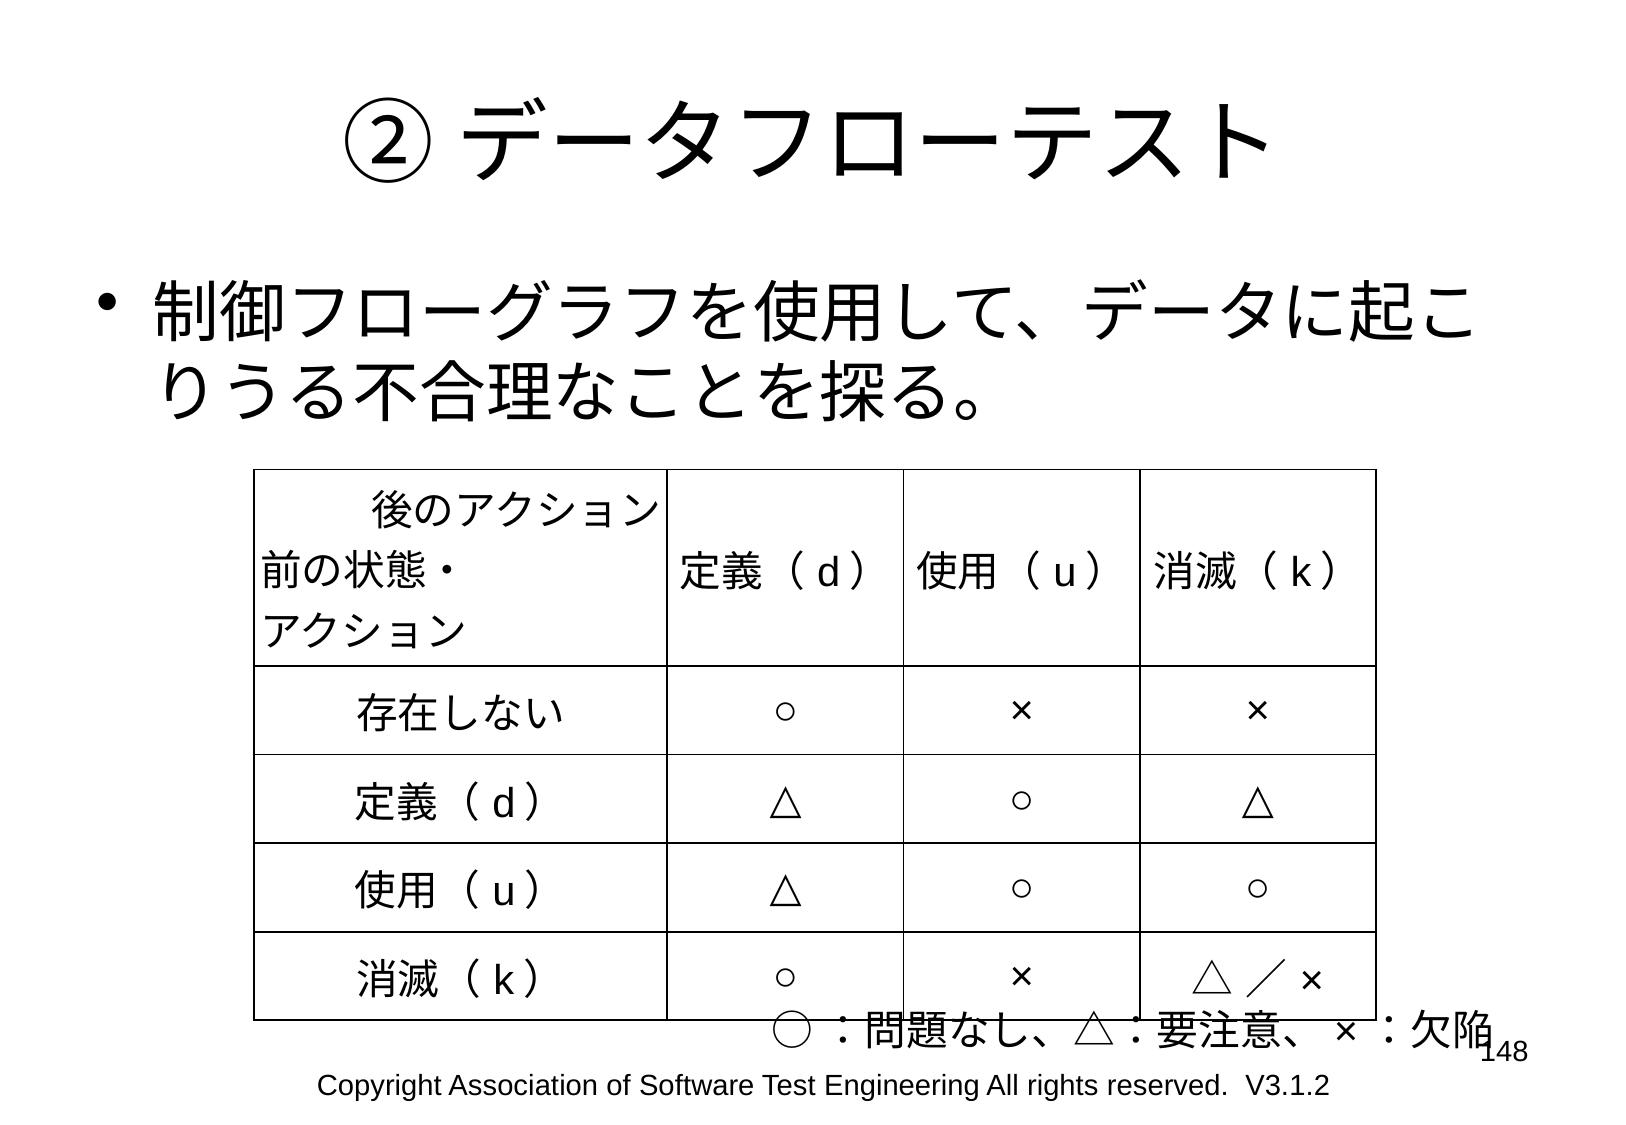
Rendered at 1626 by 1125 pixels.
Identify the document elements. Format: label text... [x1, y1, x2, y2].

table_header 定義（d） [668, 470, 903, 665]
table_cell 使用（u） [255, 844, 666, 931]
footer Copyright Association of Software Test Engineering All rights reserved. V3.1.2 [233, 1058, 1416, 1103]
table_cell △ [668, 755, 903, 842]
table_cell ○ [1141, 844, 1375, 931]
list 制御フローグラフを使用して、データに起こりうる不合理なことを探る。 [80, 262, 1544, 1006]
table_cell ○ [668, 667, 903, 754]
table_cell △／× [1141, 933, 1375, 996]
table_header 消滅（k） [1141, 470, 1375, 665]
table_cell ○ [904, 755, 1139, 842]
text_box ○：問題なし、△：要注意、×：欠陥 [756, 996, 1509, 1062]
table_cell 存在しない [255, 667, 666, 754]
table_cell ○ [904, 844, 1139, 931]
title ②データフローテスト [80, 44, 1544, 233]
table_cell × [904, 933, 1139, 996]
table_cell × [904, 667, 1139, 754]
table_cell 消滅（k） [255, 933, 666, 1019]
slide_number 148 [1416, 1024, 1544, 1103]
table_cell 定義（d） [255, 755, 666, 842]
table_cell × [1141, 667, 1375, 754]
table_cell ○ [668, 933, 903, 1019]
table_cell △ [1141, 755, 1375, 842]
table_header 使用（u） [904, 470, 1139, 665]
table_cell △ [668, 844, 903, 931]
table_header 後のアクション 前の状態・ アクション [255, 470, 666, 665]
